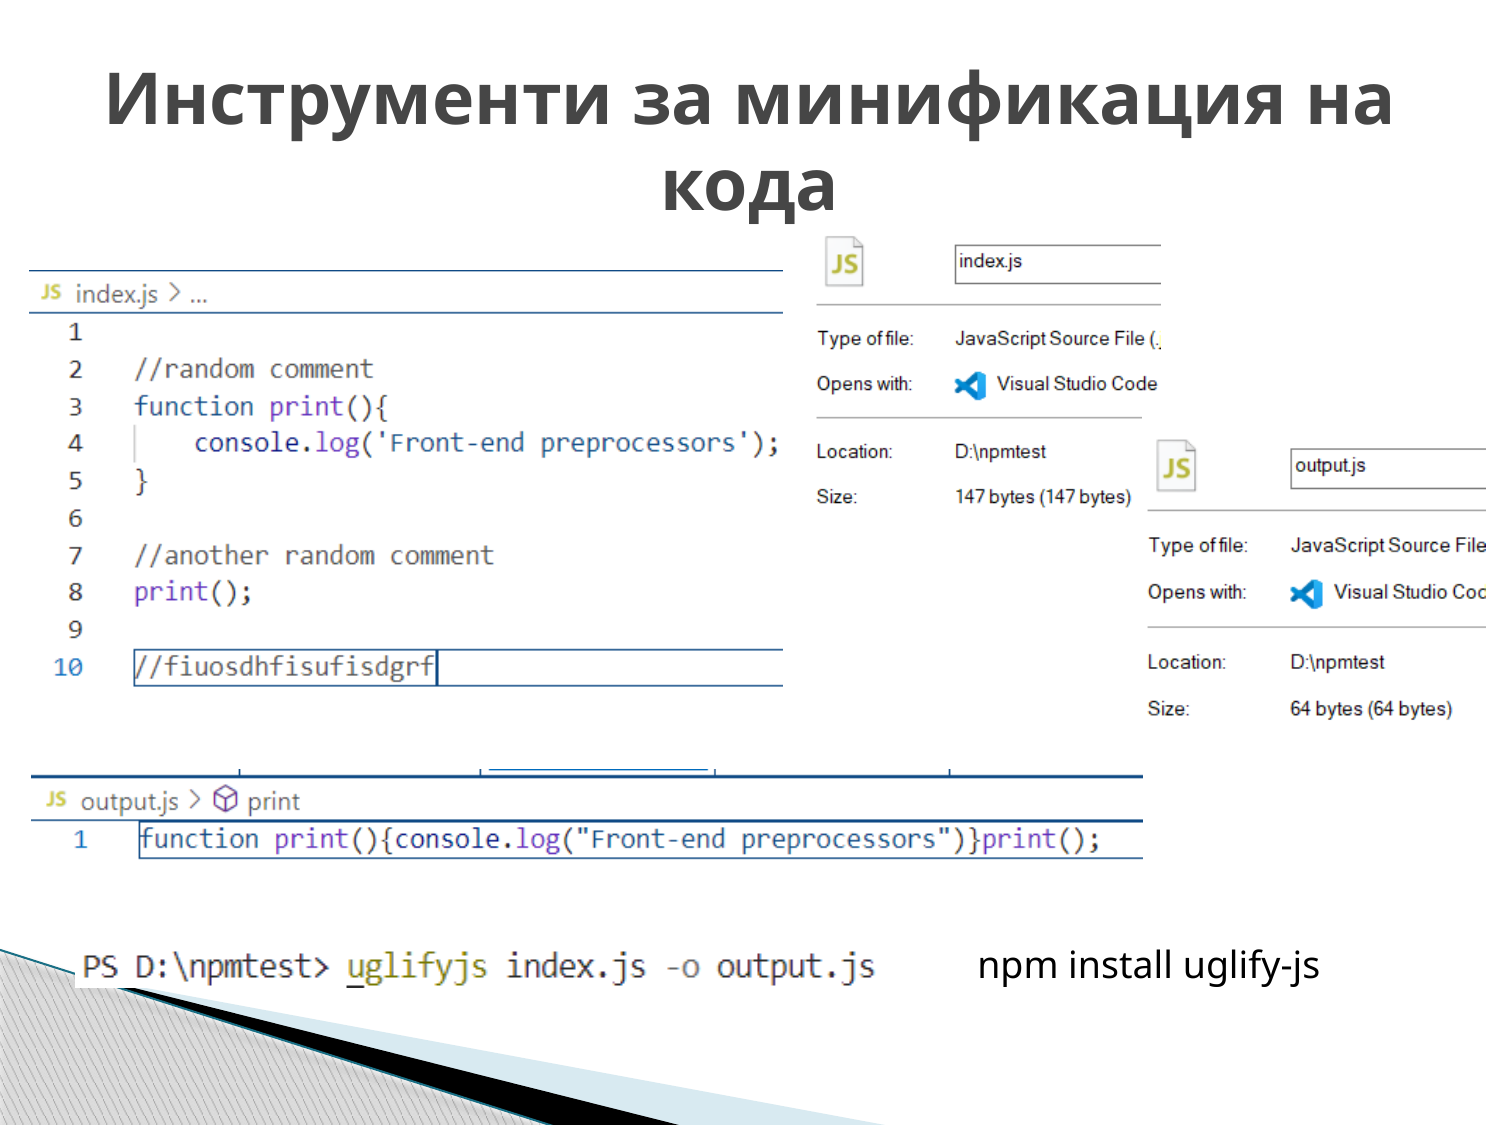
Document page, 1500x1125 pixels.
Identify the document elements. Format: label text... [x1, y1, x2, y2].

text_box npm install uglify-js [962, 934, 1500, 994]
picture [796, 218, 1486, 740]
picture [75, 926, 893, 988]
picture [30, 769, 1143, 883]
title Инструменти за минификация на кода [75, 45, 1425, 233]
picture [29, 270, 784, 690]
